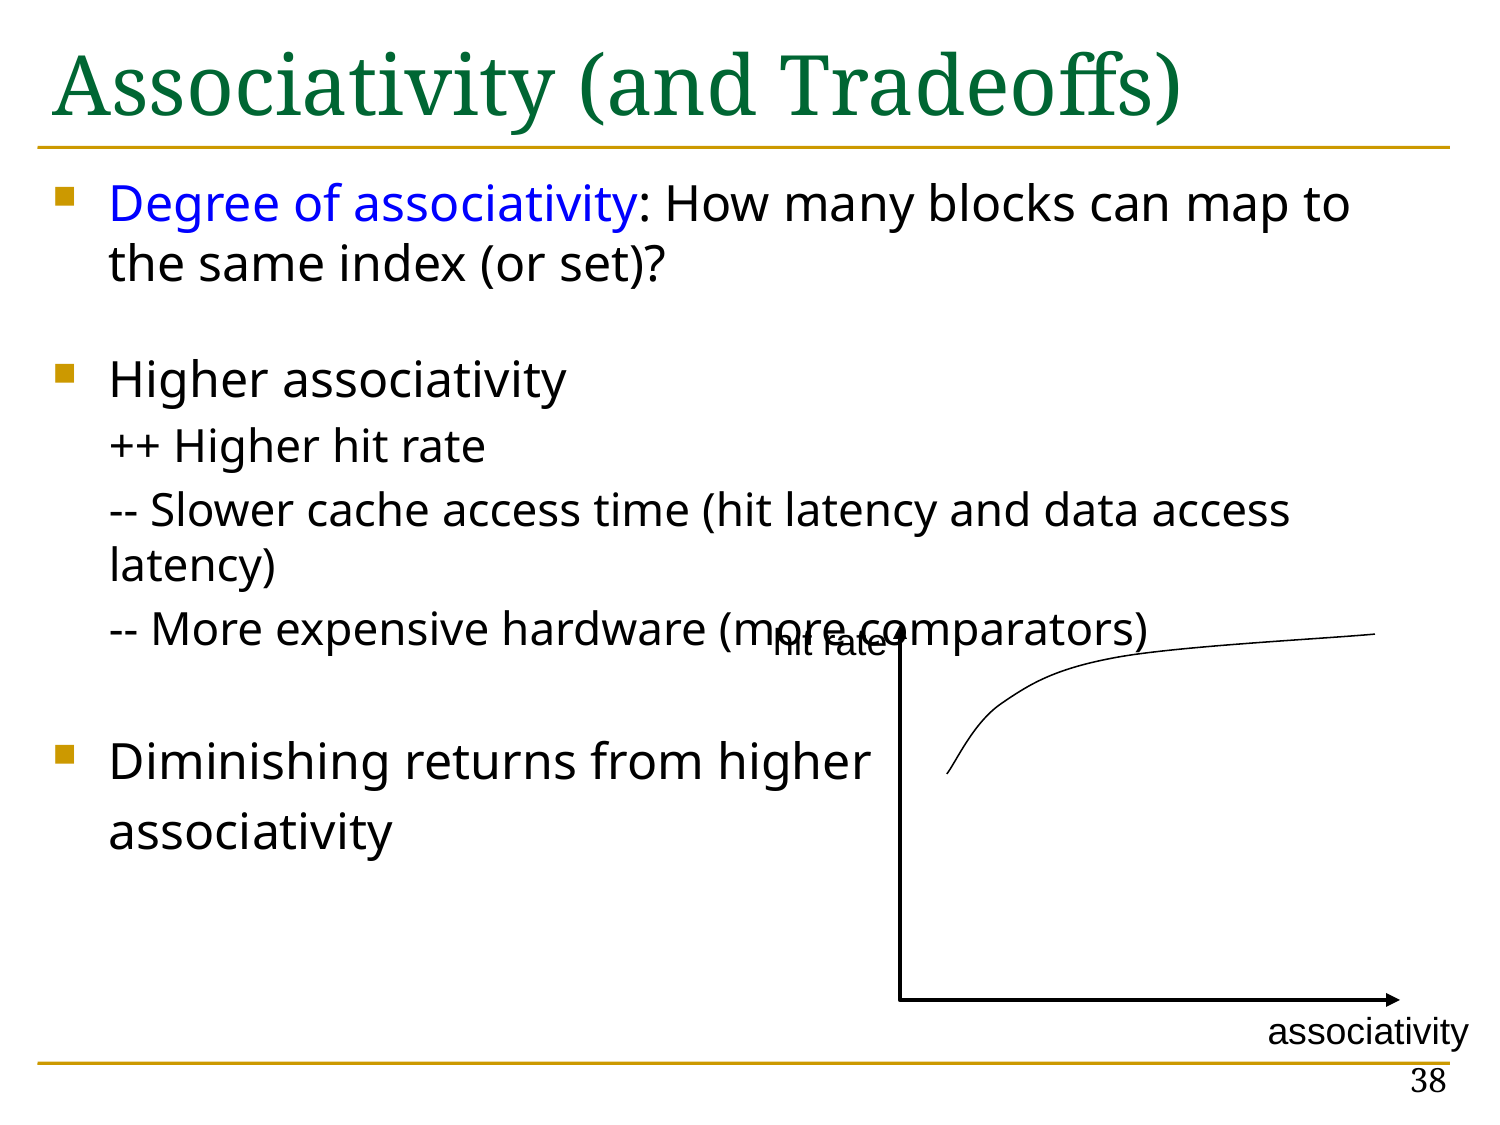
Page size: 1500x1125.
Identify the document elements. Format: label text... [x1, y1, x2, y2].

text_box associativity [1252, 999, 1484, 1060]
text_box [900, 627, 1399, 1001]
list Degree of associativity: How many blocks can map to the same index (or set)? Higher associativity ++ Higher hit rate -- Slower cache access time (hit latency and data access latency) -- More expensive hardware (more comparators) Diminishing returns from higher associativity [37, 163, 1450, 1016]
title Associativity (and Tradeoffs) [37, 24, 1450, 163]
text_box hit rate [758, 610, 903, 671]
text_box [946, 634, 1375, 774]
slide_number 38 [1111, 1036, 1462, 1112]
